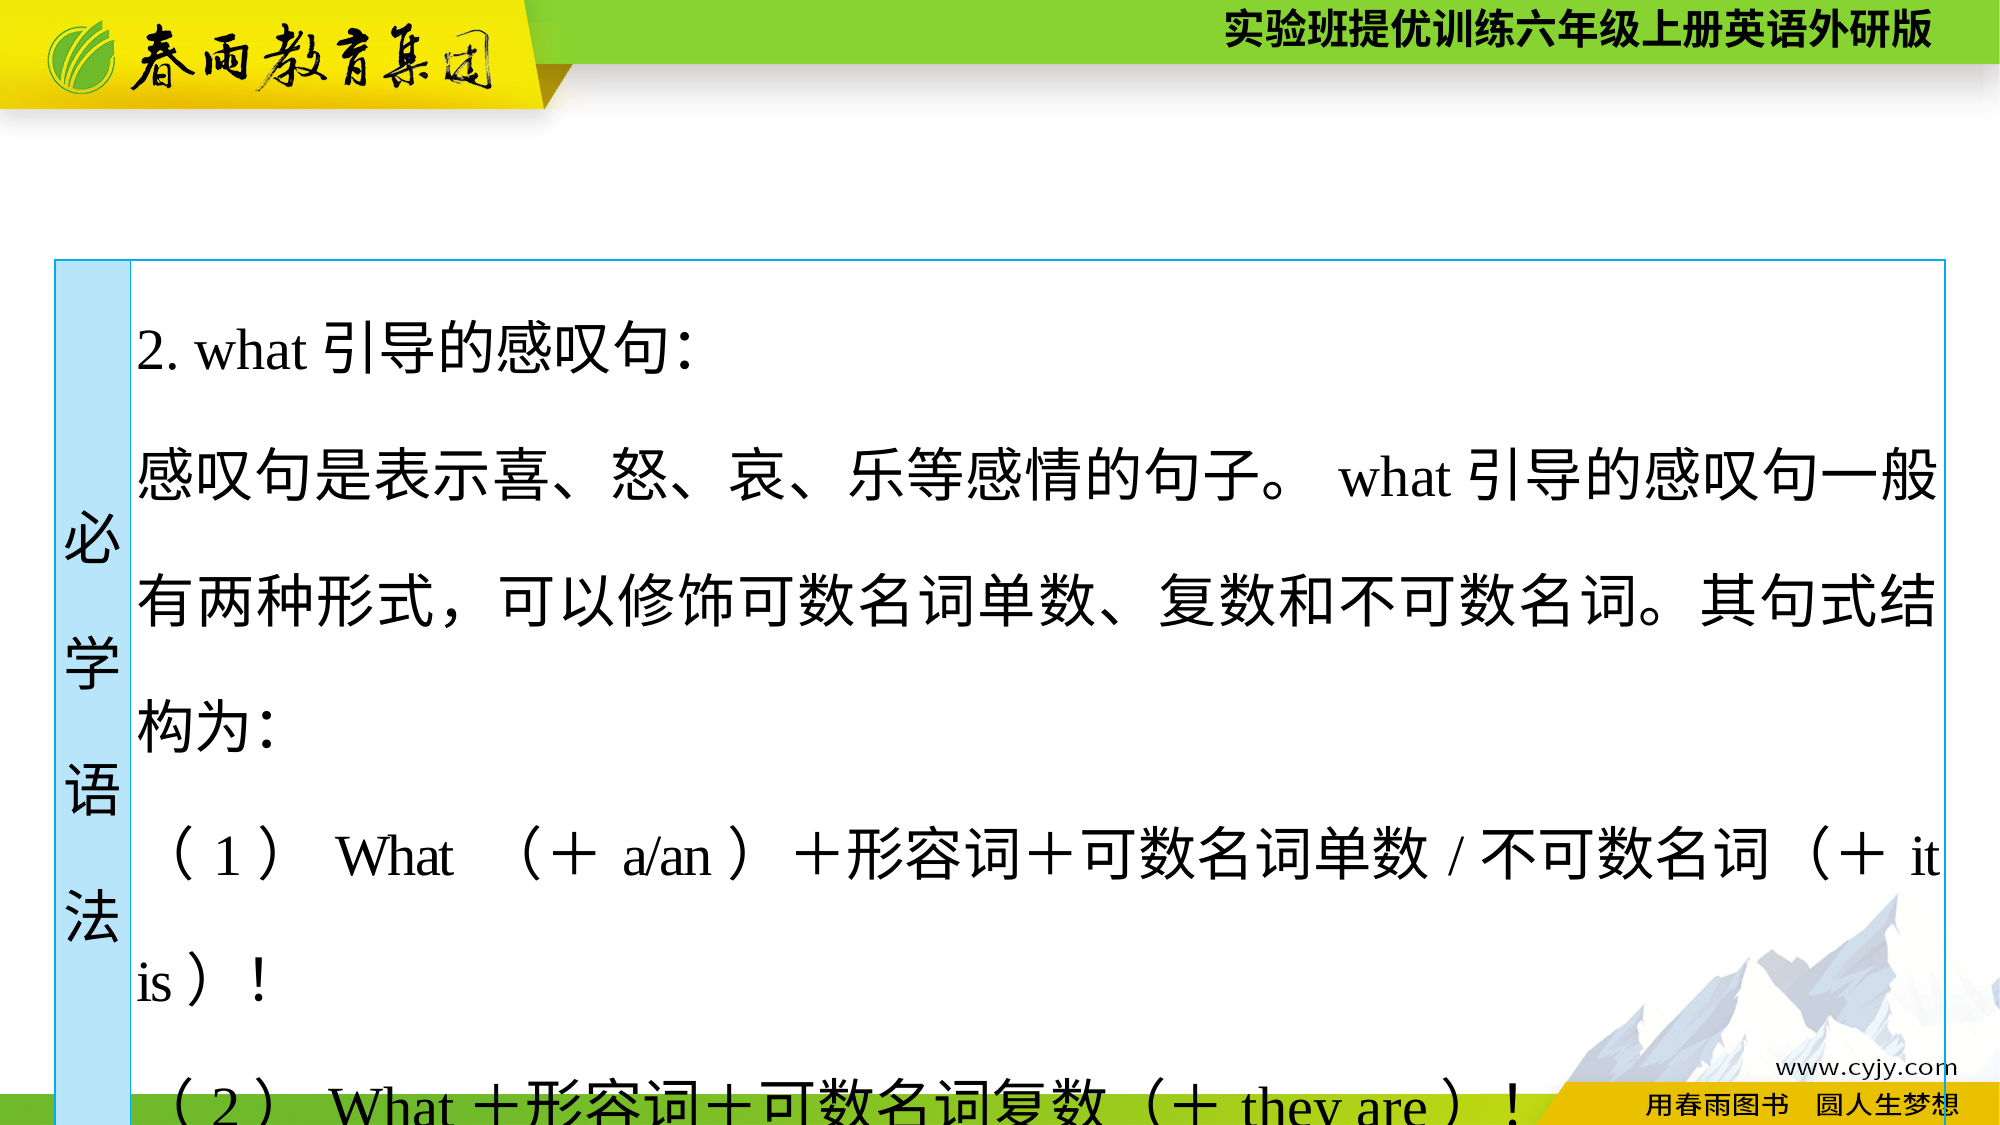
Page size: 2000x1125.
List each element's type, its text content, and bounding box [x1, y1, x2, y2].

table_header 2. what引导的感叹句： 感叹句是表示喜、怒、哀、乐等感情的句子。what引导的感叹句一般有两种形式，可以修饰可数名词单数、复数和不可数名词。其句式结构为： （1）What （＋a/an）＋形容词＋可数名词单数/不可数名词（＋it is）！ （2）What＋形容词＋可数名词复数（＋they are）！ [131, 261, 1944, 1125]
picture [0, 0, 2000, 1125]
table_header 必 学 语 法 [56, 261, 130, 1125]
